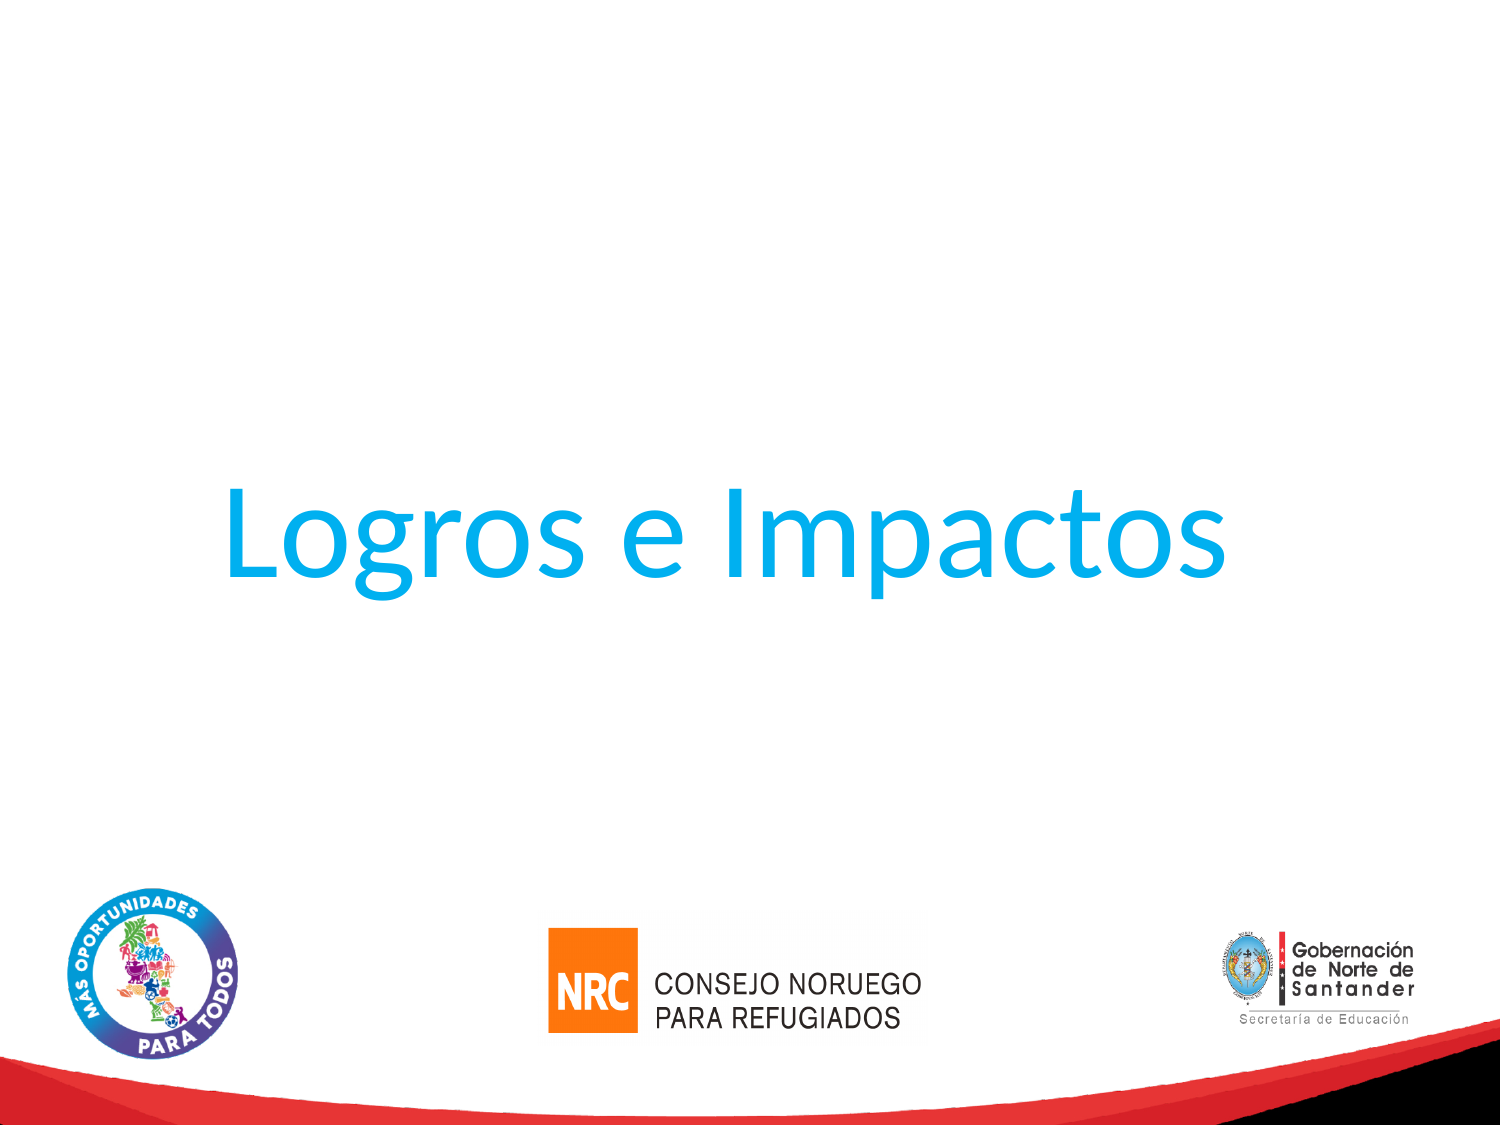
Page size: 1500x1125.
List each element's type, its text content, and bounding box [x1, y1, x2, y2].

picture [0, 875, 1500, 1125]
text_box Logros e Impactos [206, 432, 1376, 613]
